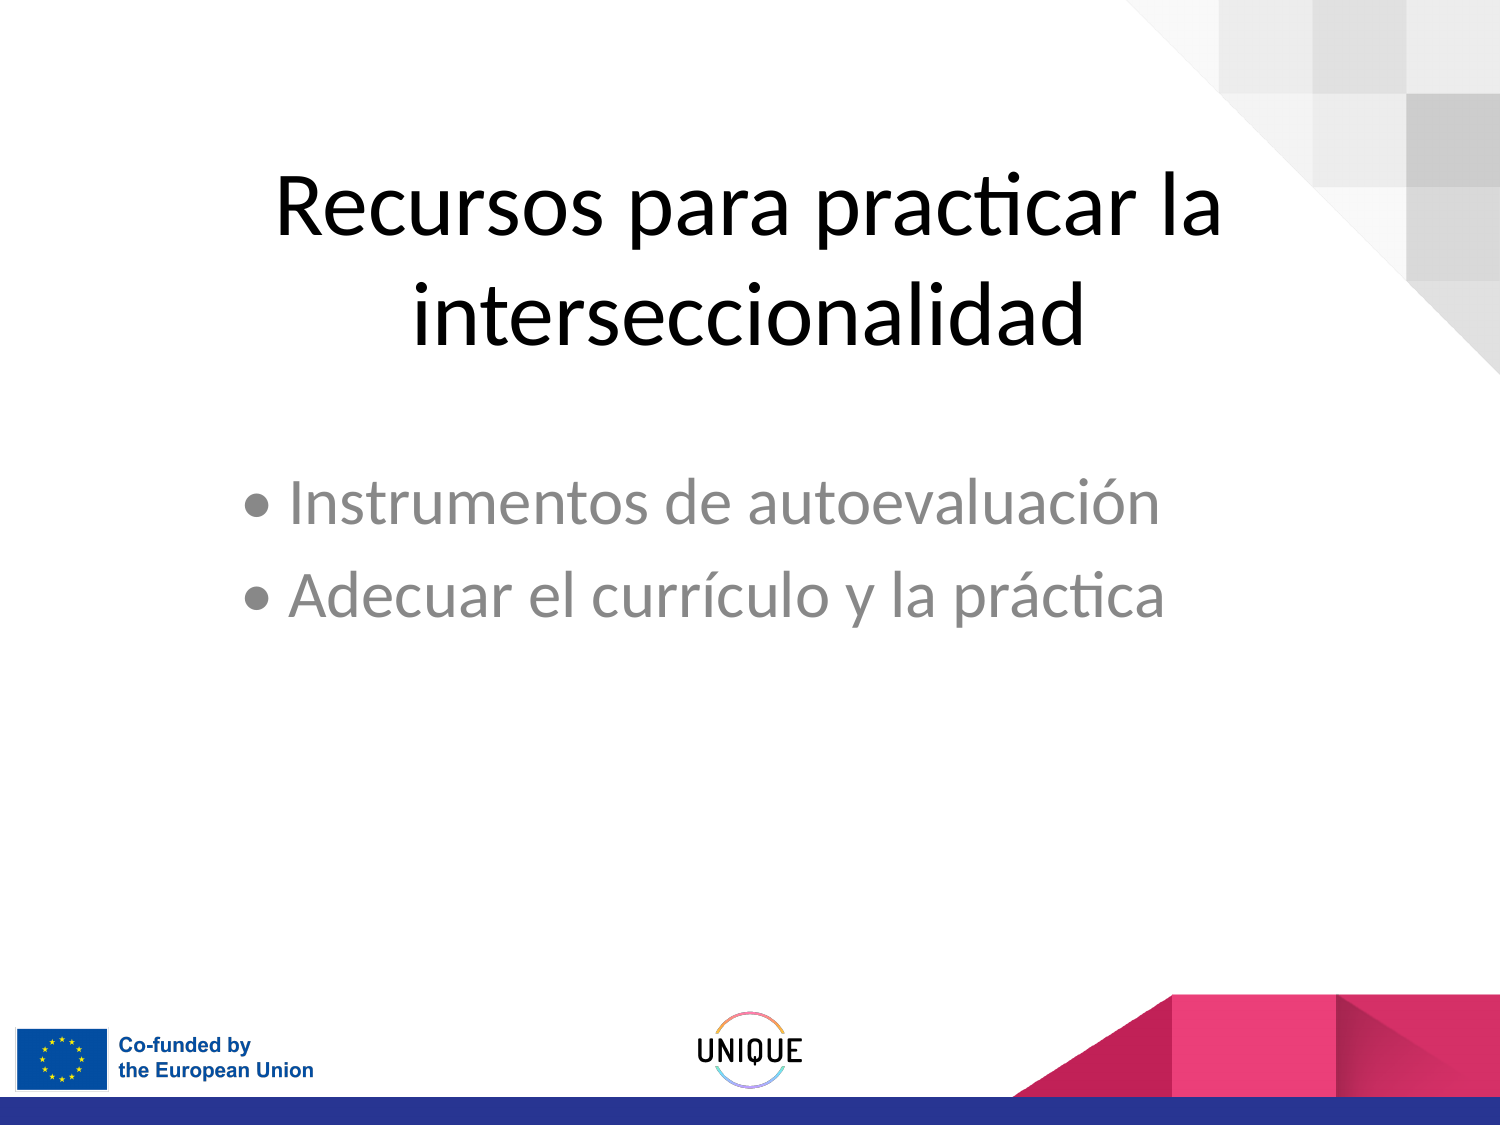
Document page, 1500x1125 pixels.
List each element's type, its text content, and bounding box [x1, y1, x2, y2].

subtitle • Instrumentos de autoevaluación • Adecuar el currículo y la práctica [225, 450, 1275, 738]
picture [0, 993, 1500, 1125]
title Recursos para practicar la interseccionalidad [112, 132, 1388, 375]
picture [1125, 0, 1500, 375]
